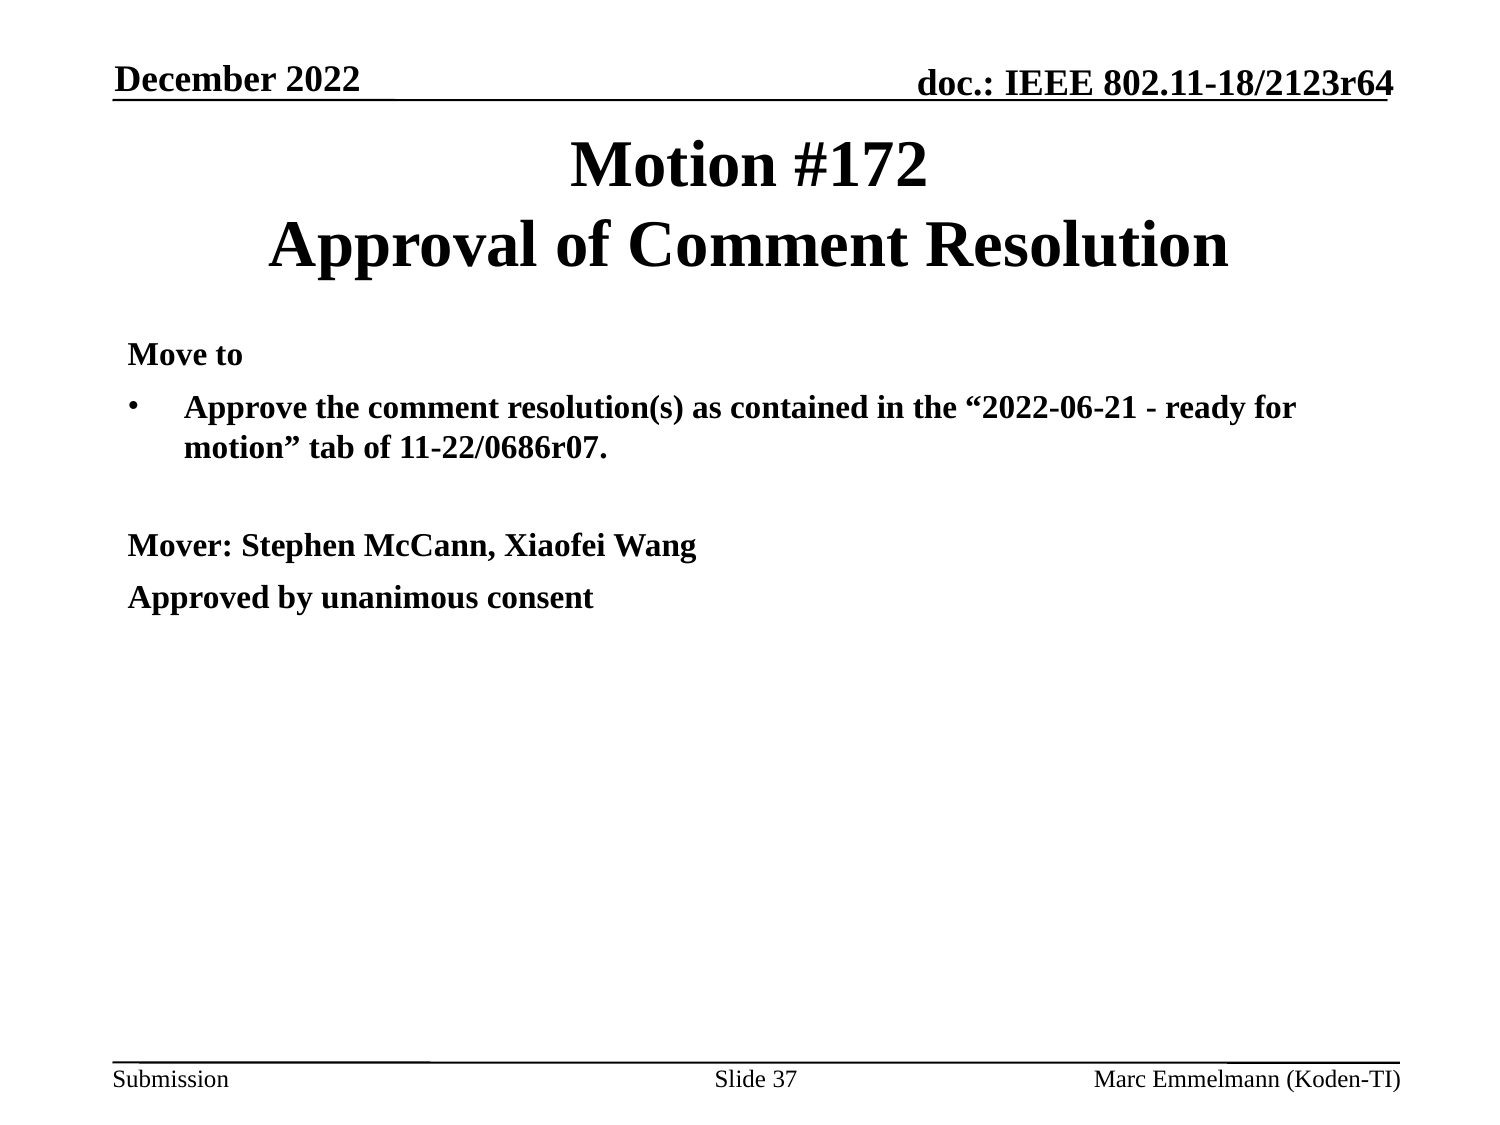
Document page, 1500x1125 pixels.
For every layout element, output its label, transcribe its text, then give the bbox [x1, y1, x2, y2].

title Motion #172 Approval of Comment Resolution [112, 112, 1388, 288]
list Move to Approve the comment resolution(s) as contained in the “2022-06-21 - ready for motion” tab of 11-22/0686r07. Mover: Stephen McCann, Xiaofei Wang Approved by unanimous consent [112, 324, 1388, 1000]
slide_number Slide 37 [712, 1061, 800, 1123]
footer Marc Emmelmann (Koden-TI) [878, 1061, 1402, 1093]
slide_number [114, 54, 423, 100]
